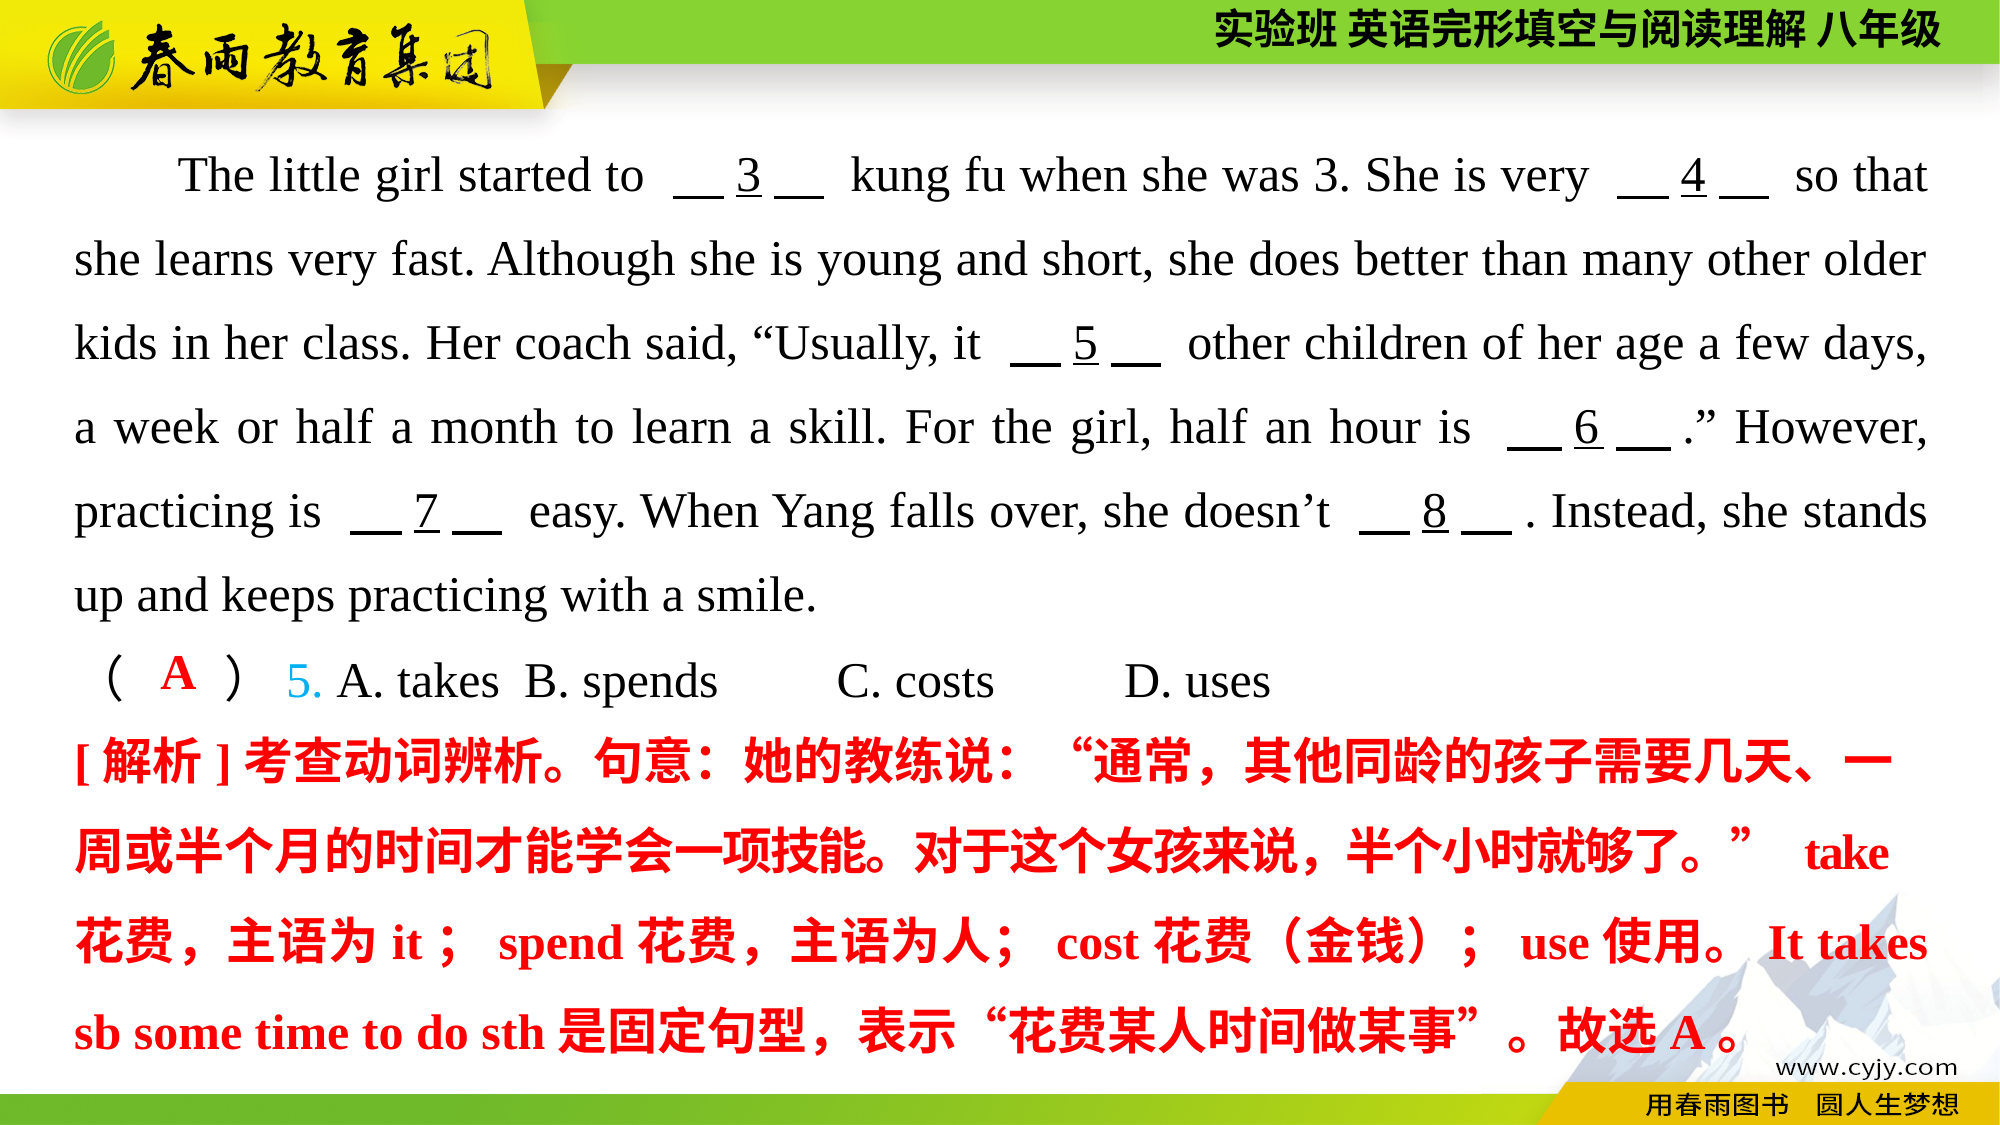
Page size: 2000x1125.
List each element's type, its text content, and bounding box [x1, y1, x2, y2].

list The little girl started to 3 kung fu when she was 3. She is very 4 so that she learns very fast. Although she is young and short, she does better than many other older kids in her class. Her coach said, “Usually, it 5 other children of her age a few days, a week or half a month to learn a skill. For the girl, half an hour is 6 .” However, practicing is 7 easy. When Yang falls over, she doesn’t 8 . Instead, she stands up and keeps practicing with a smile. [59, 110, 1944, 609]
text_box A [145, 631, 212, 692]
text_box [解析]考查动词辨析。句意：她的教练说：“通常，其他同龄的孩子需要几天、一周或半个月的时间才能学会一项技能。对于这个女孩来说，半个小时就够了。” take 花费，主语为it；spend花费，主语为人；cost花费（金钱）；use使用。It takes sb some time to do sth是固定句型，表示“花费某人时间做某事”。故选A。 [59, 692, 1944, 1068]
text_box （ ）5. A. takes B. spends C. costs D. uses [59, 609, 1944, 692]
picture [0, 0, 2000, 1125]
